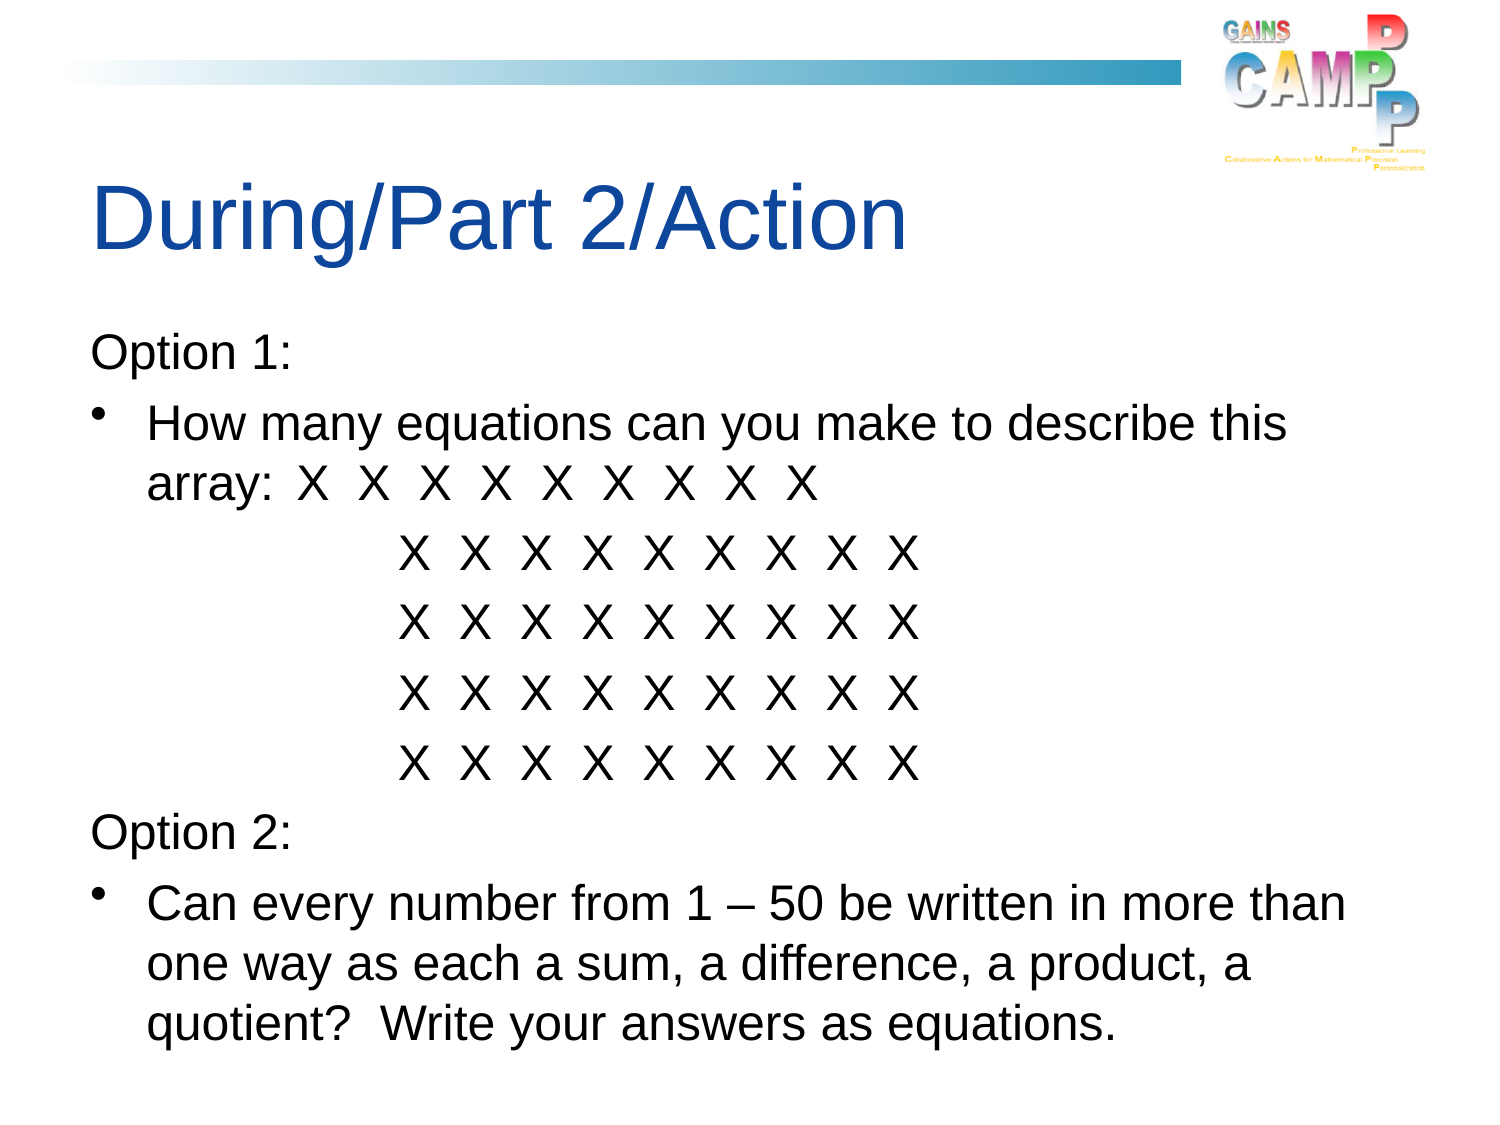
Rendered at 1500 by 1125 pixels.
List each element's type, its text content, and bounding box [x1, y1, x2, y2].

list Option 1: How many equations can you make to describe this array: X X X X X X X X X X X X X X X X X X X X X X X X X X X X X X X X X X X X X X X X X X X X X Option 2: Can every number from 1 – 50 be written in more than one way as each a sum, a difference, a product, a quotient? Write your answers as equations. [74, 312, 1426, 1088]
title During/Part 2/Action [74, 124, 1426, 301]
picture [1204, 0, 1442, 190]
